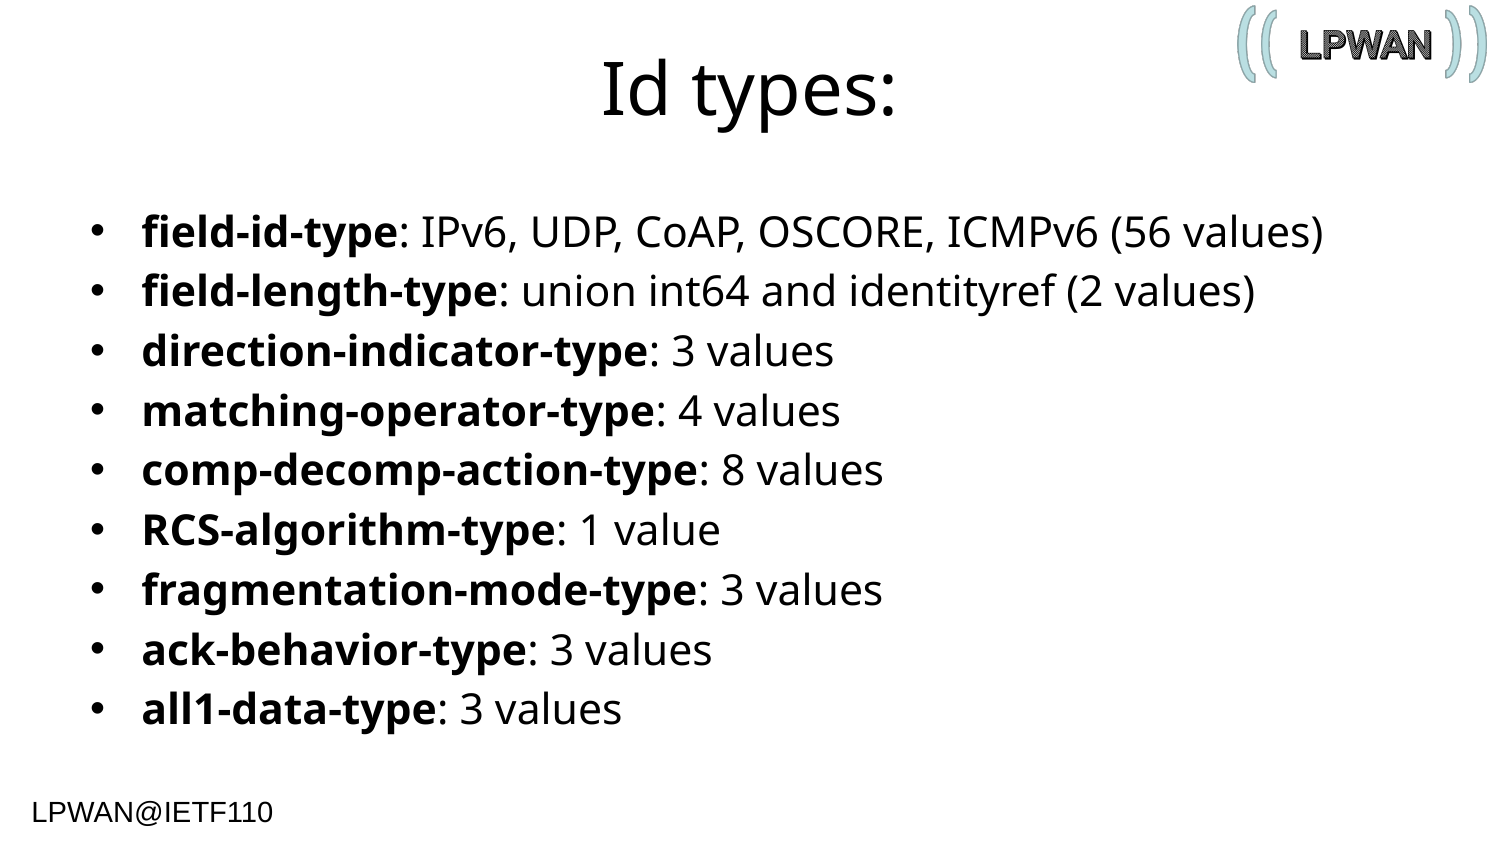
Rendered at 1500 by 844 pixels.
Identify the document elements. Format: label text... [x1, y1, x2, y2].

picture [1237, 5, 1487, 83]
list field-id-type: IPv6, UDP, CoAP, OSCORE, ICMPv6 (56 values) field-length-type: union int64 and identityref (2 values) direction-indicator-type: 3 values matching-operator-type: 4 values comp-decomp-action-type: 8 values RCS-algorithm-type: 1 value fragmentation-mode-type: 3 values ack-behavior-type: 3 values all1-data-type: 3 values [75, 196, 1425, 754]
title Id types: [75, 33, 1425, 139]
